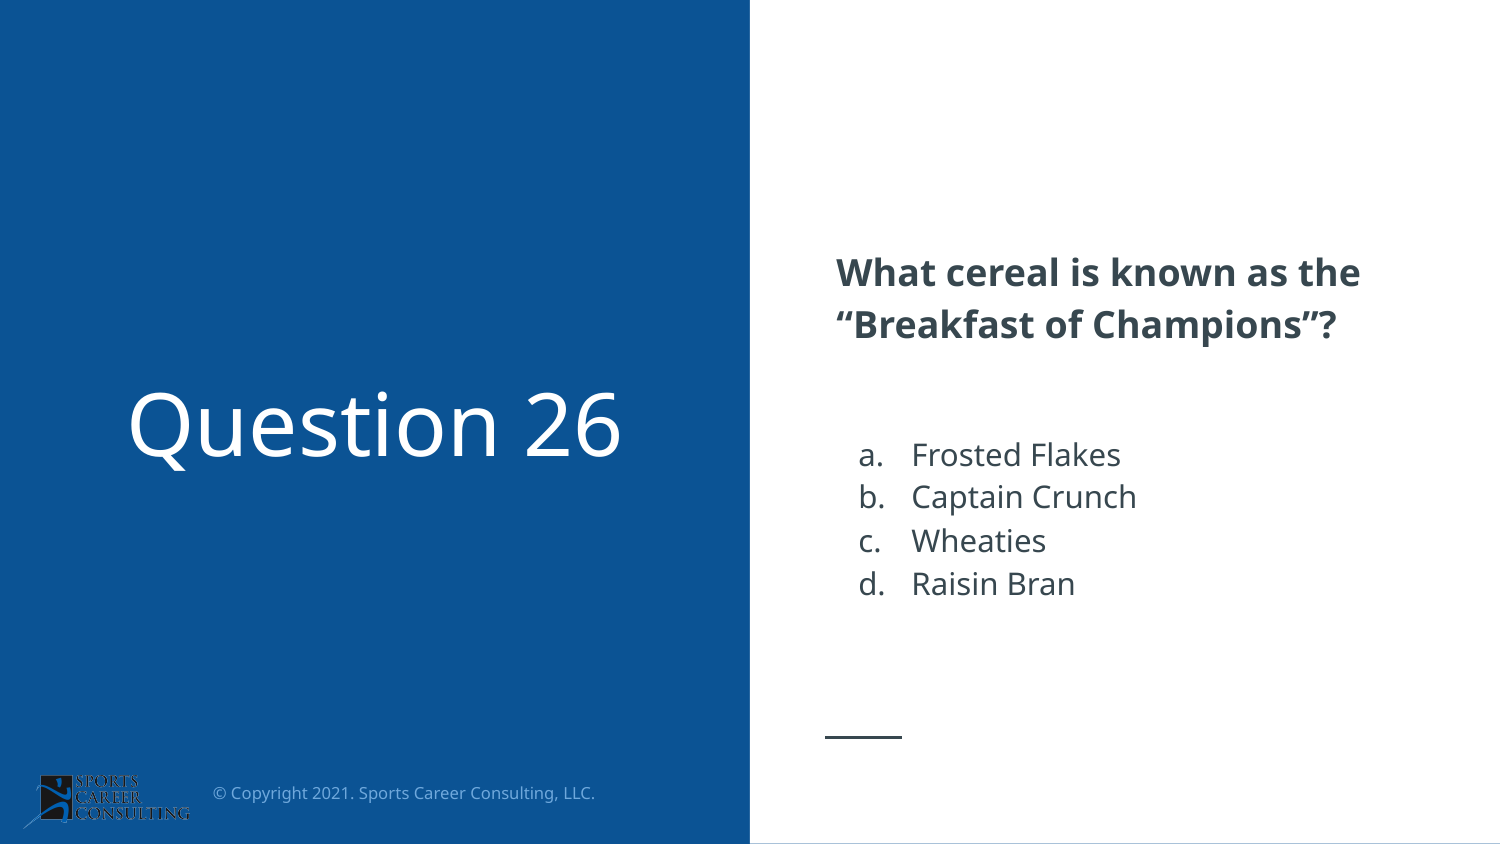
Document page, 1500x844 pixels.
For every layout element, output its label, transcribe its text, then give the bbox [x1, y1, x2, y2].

picture [22, 774, 190, 829]
title Question 26 [43, 298, 708, 546]
list What cereal is known as the “Breakfast of Champions”? Frosted Flakes Captain Crunch Wheaties Raisin Bran [821, 118, 1486, 725]
text_box © Copyright 2021. Sports Career Consulting, LLC. [197, 767, 750, 838]
